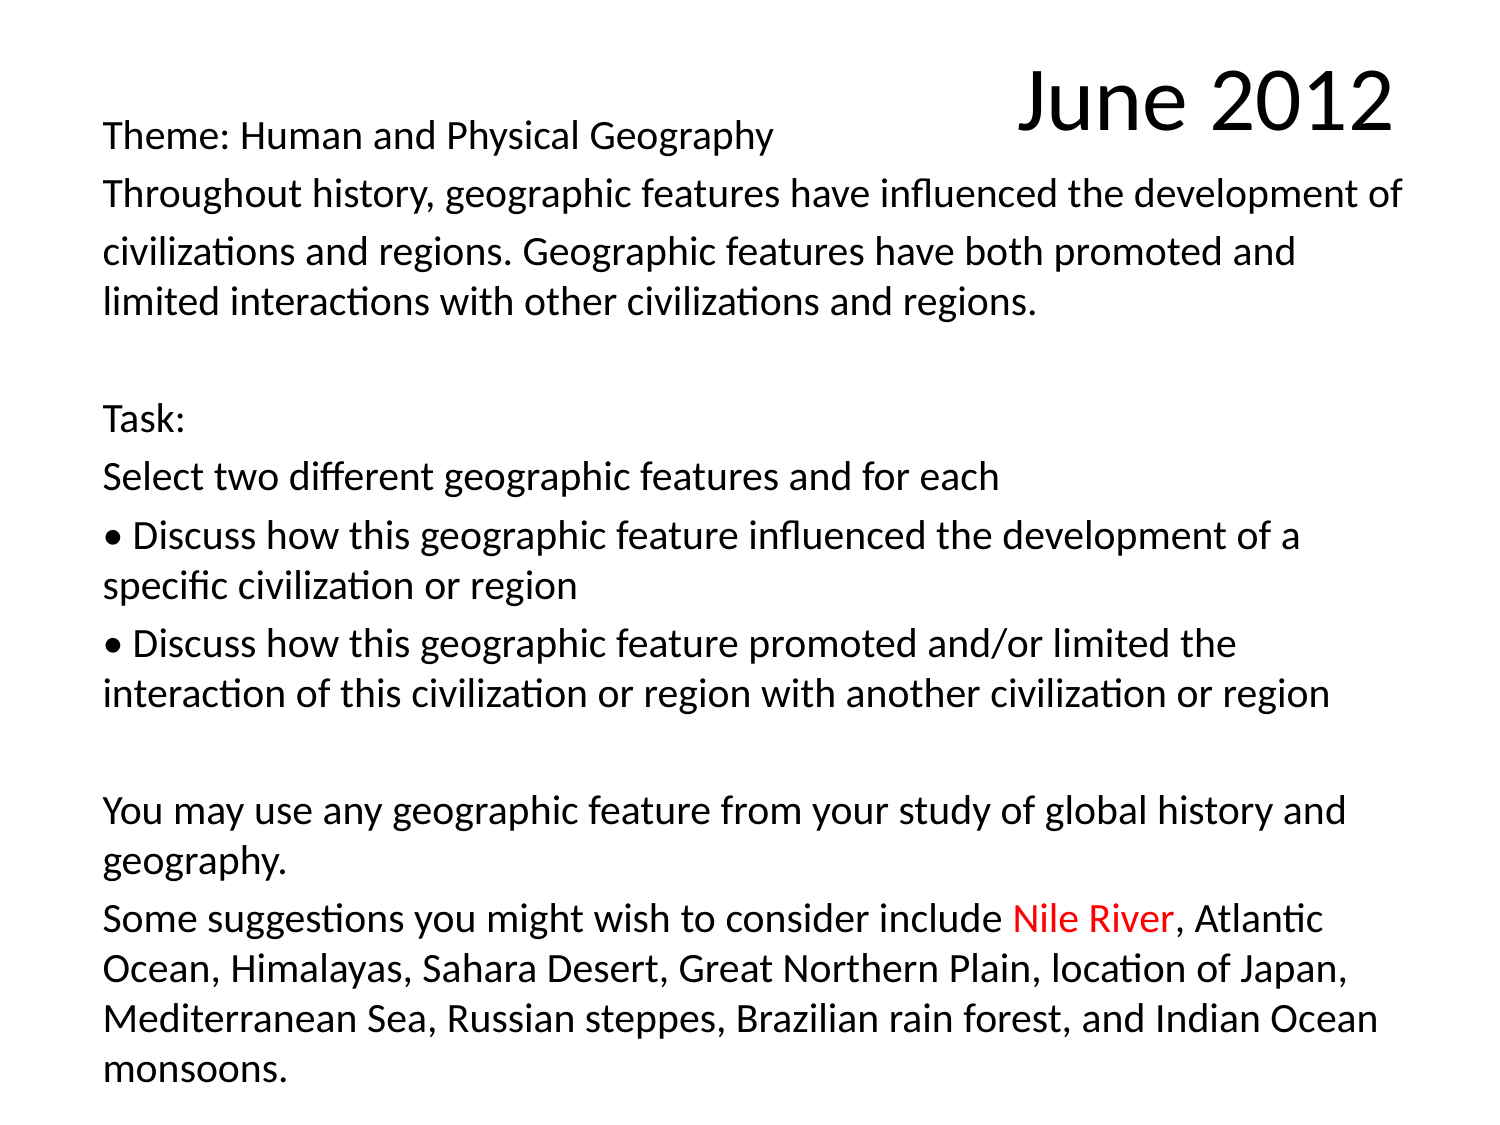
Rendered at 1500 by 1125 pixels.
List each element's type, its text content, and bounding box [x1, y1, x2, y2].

title June 2012 [987, 0, 1425, 99]
list Theme: Human and Physical Geography Throughout history, geographic features have influenced the development of civilizations and regions. Geographic features have both promoted and limited interactions with other civilizations and regions. Task: Select two different geographic features and for each • Discuss how this geographic feature influenced the development of a specific civilization or region • Discuss how this geographic feature promoted and/or limited the interaction of this civilization or region with another civilization or region You may use any geographic feature from your study of global history and geography. Some suggestions you might wish to consider include Nile River, Atlantic Ocean, Himalayas, Sahara Desert, Great Northern Plain, location of Japan, Mediterranean Sea, Russian steppes, Brazilian rain forest, and Indian Ocean monsoons. [87, 99, 1438, 843]
